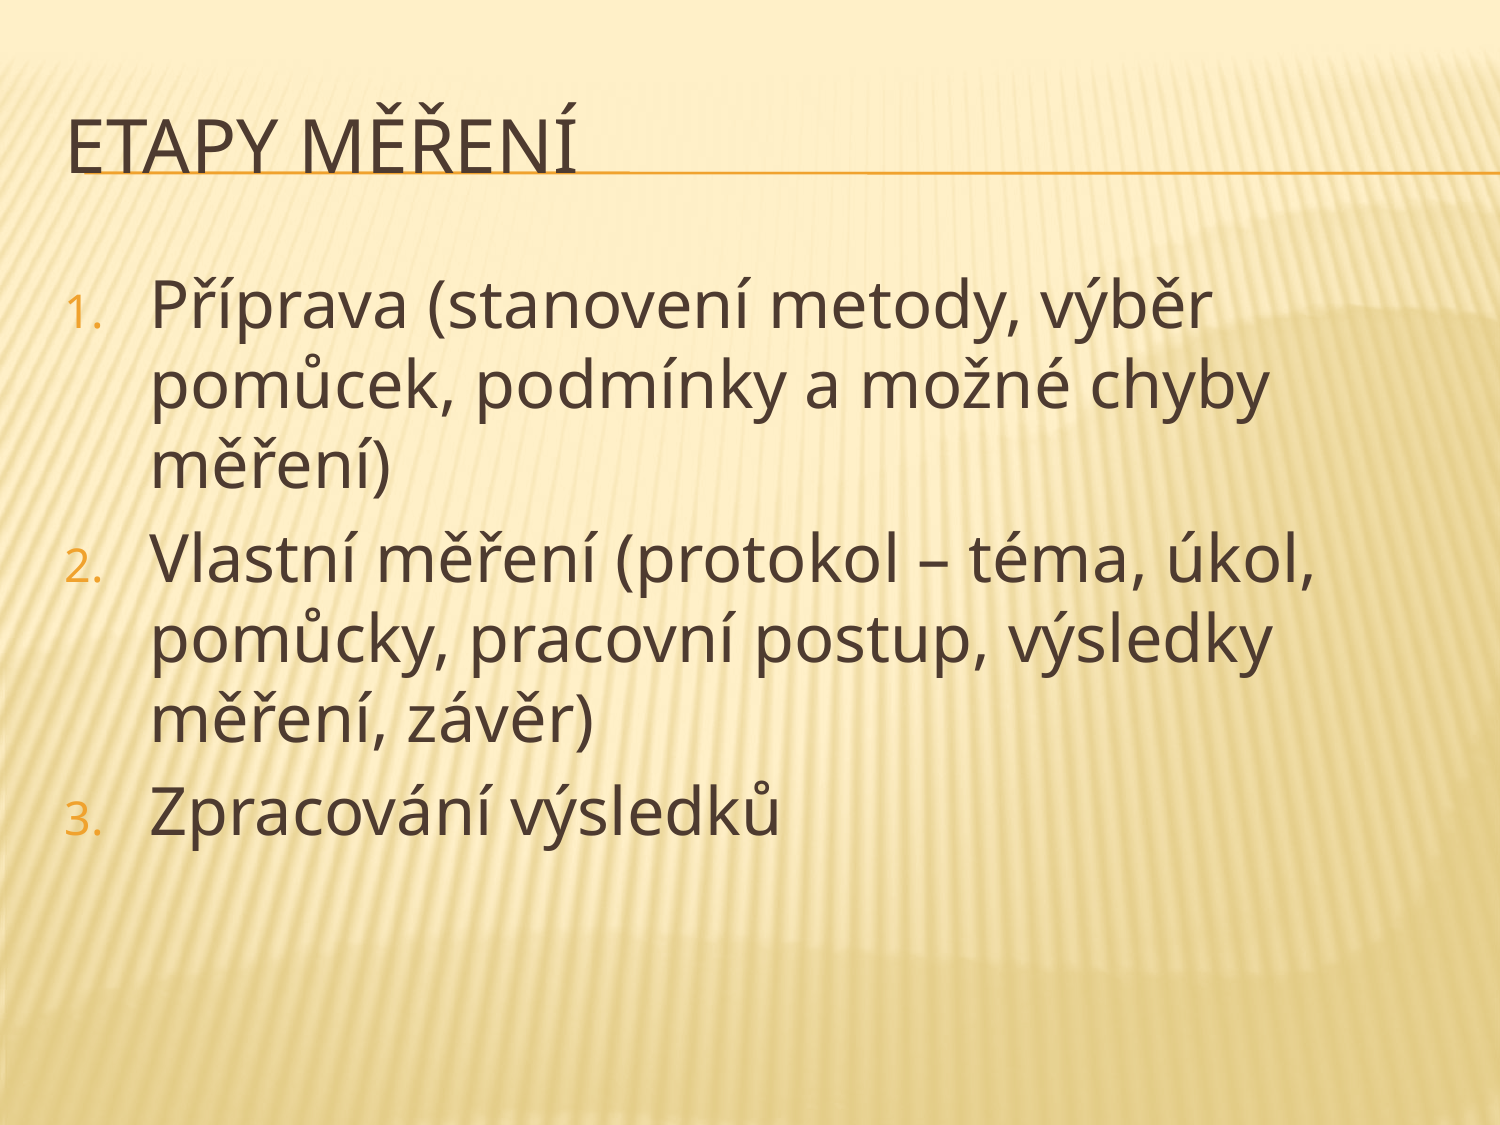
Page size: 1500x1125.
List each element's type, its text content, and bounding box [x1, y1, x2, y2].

title Etapy měření [50, 75, 1475, 213]
list Příprava (stanovení metody, výběr pomůcek, podmínky a možné chyby měření) Vlastní měření (protokol – téma, úkol, pomůcky, pracovní postup, výsledky měření, závěr) Zpracování výsledků [50, 254, 1475, 998]
